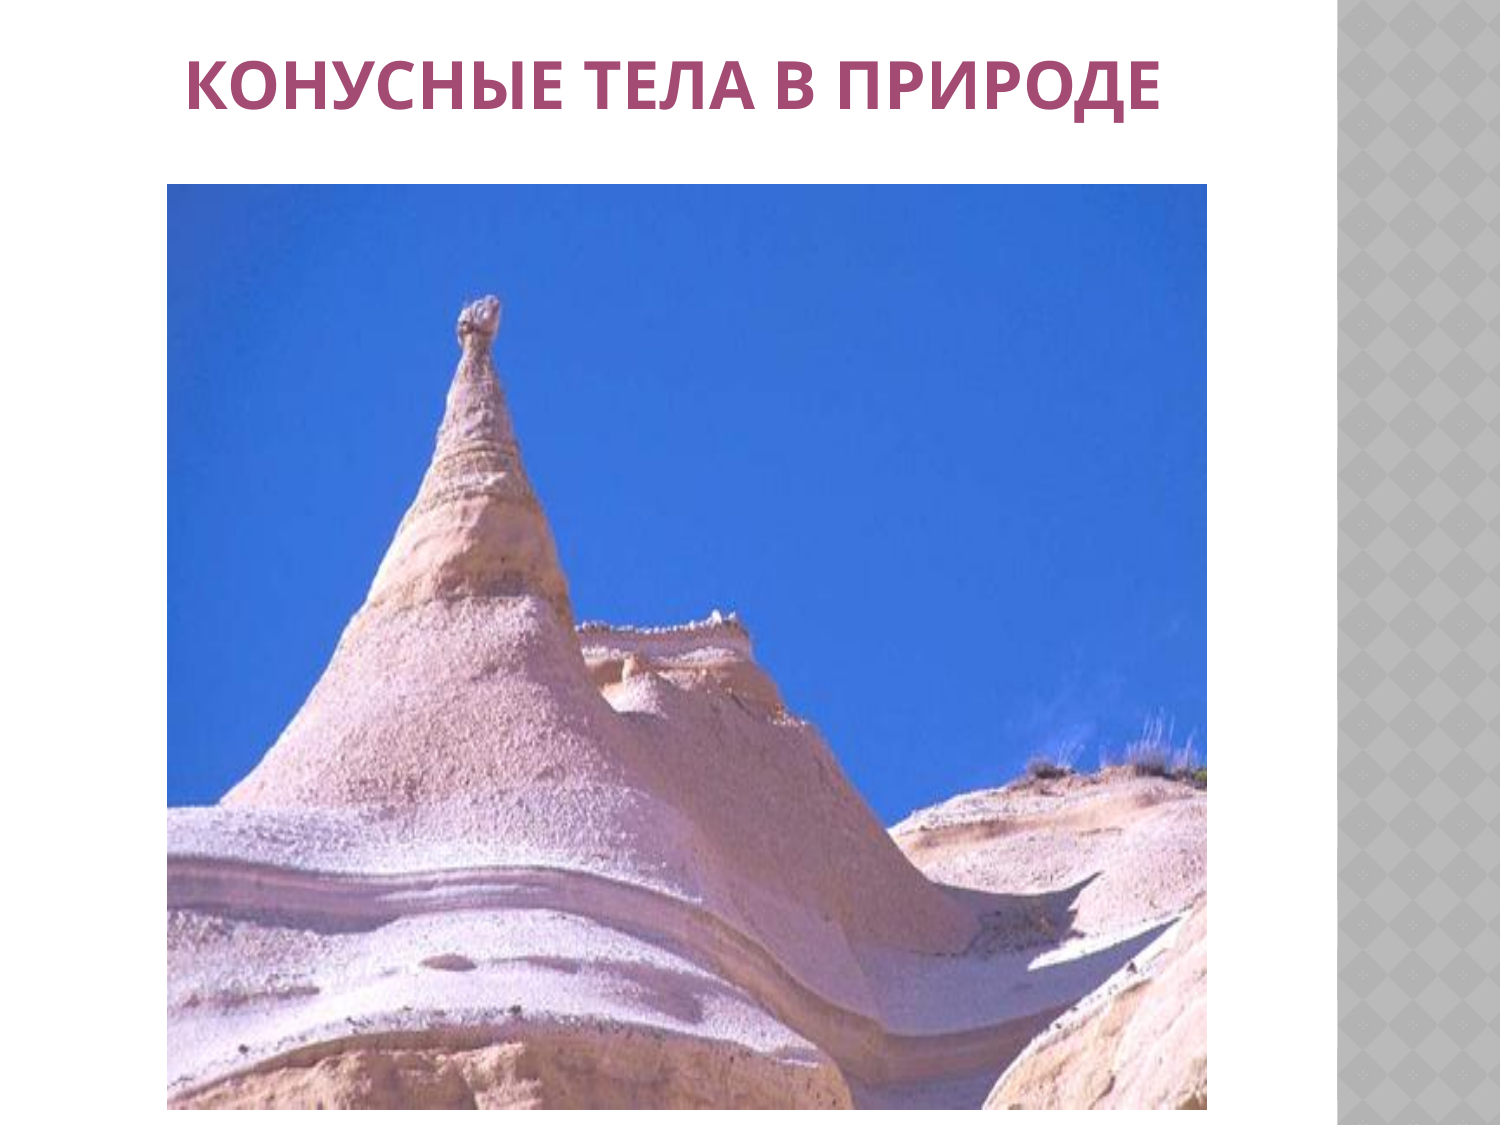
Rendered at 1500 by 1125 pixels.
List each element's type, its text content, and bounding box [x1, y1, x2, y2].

picture [167, 184, 1208, 1111]
text_box Конусные тела в природе [11, 35, 1336, 130]
